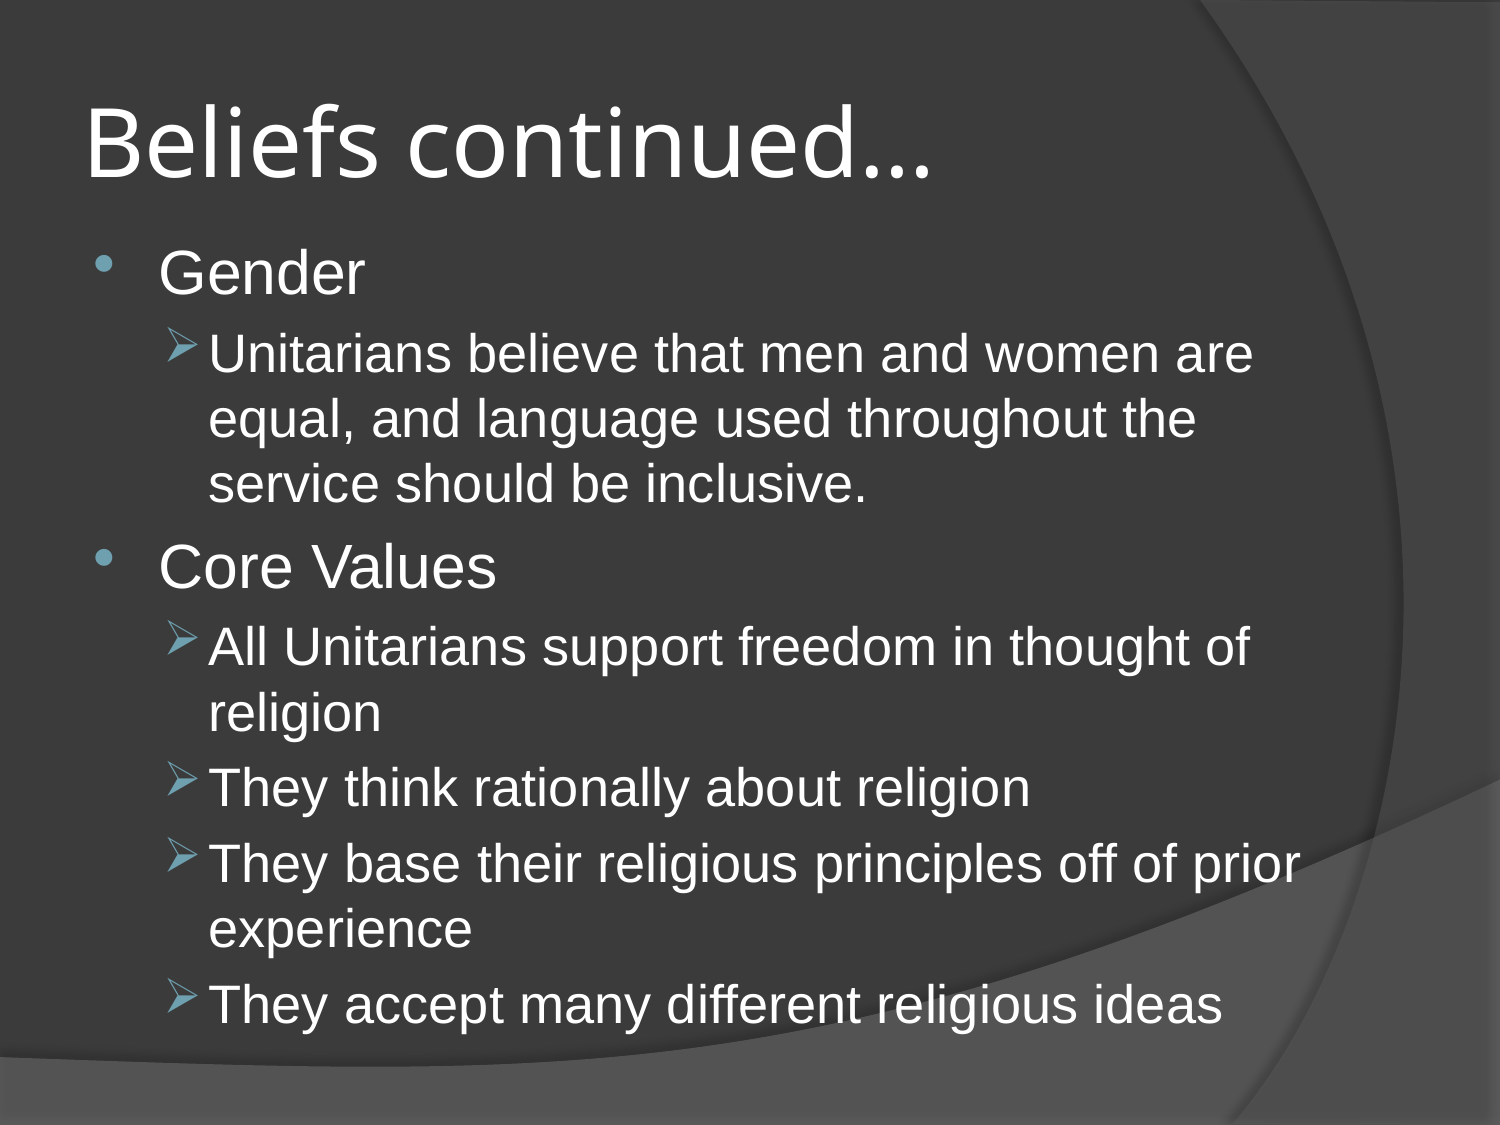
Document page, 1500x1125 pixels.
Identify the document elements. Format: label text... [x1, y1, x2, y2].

list Gender Unitarians believe that men and women are equal, and language used throughout the service should be inclusive. Core Values All Unitarians support freedom in thought of religion They think rationally about religion They base their religious principles off of prior experience They accept many different religious ideas [75, 224, 1363, 1063]
title Beliefs continued… [75, 45, 1300, 224]
